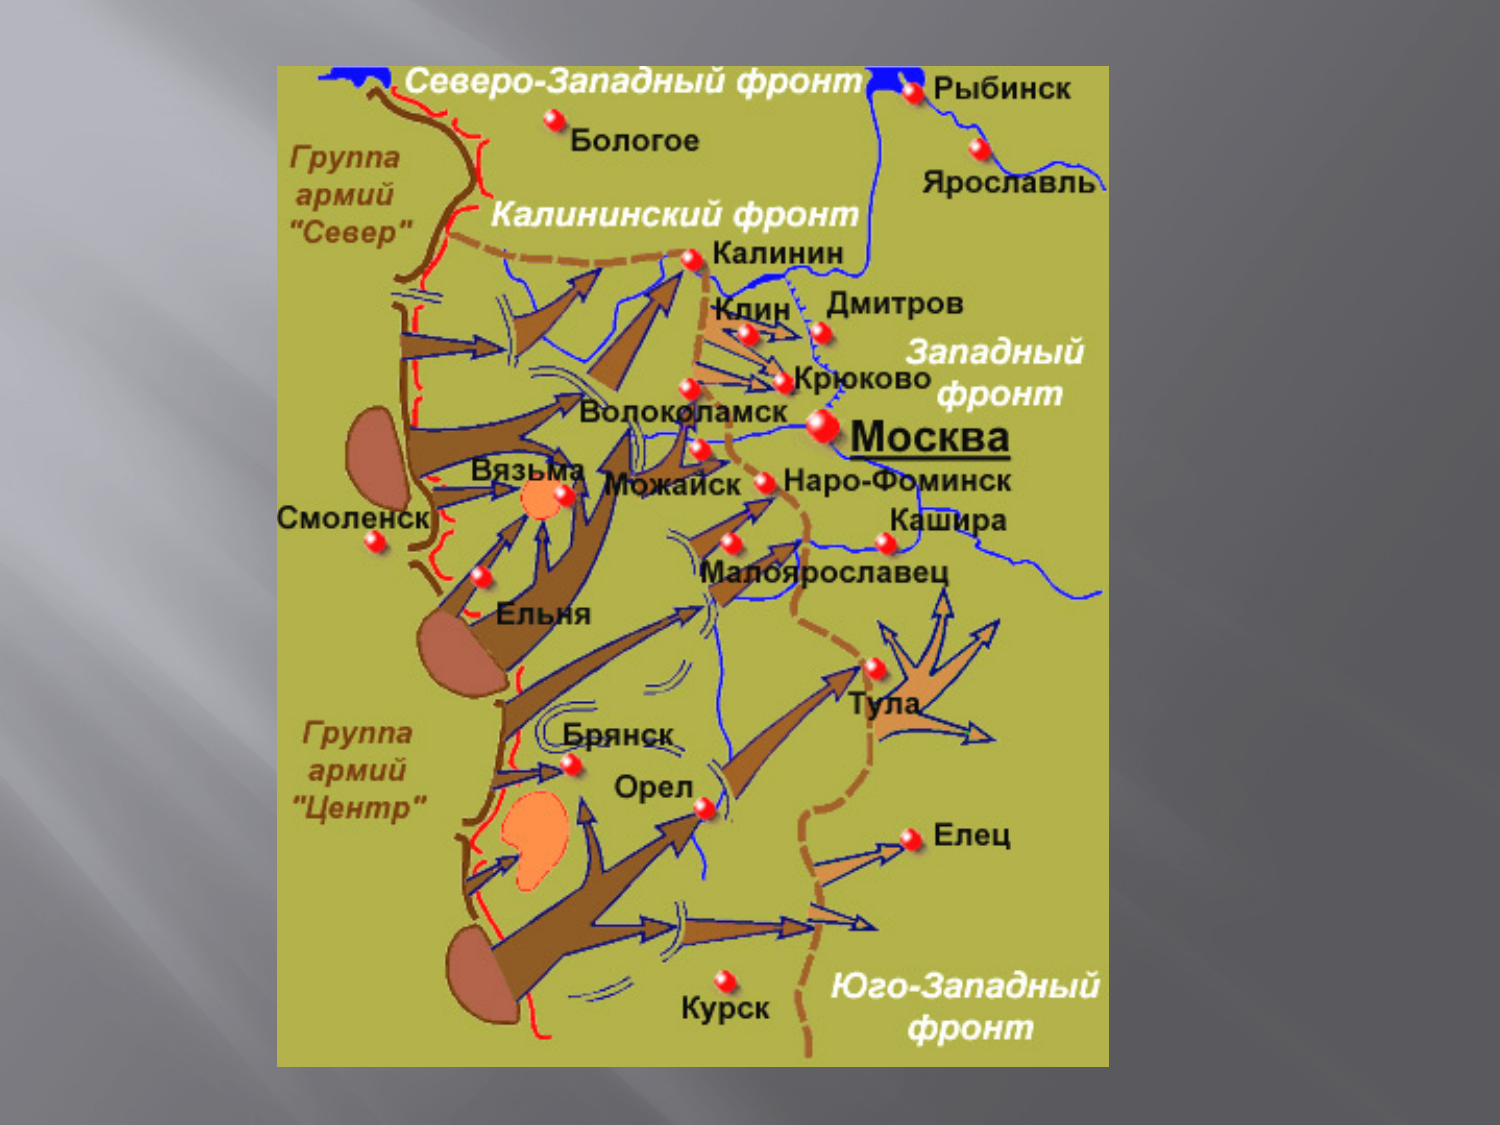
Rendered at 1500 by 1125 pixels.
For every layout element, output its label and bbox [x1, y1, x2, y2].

list [277, 66, 1110, 1067]
